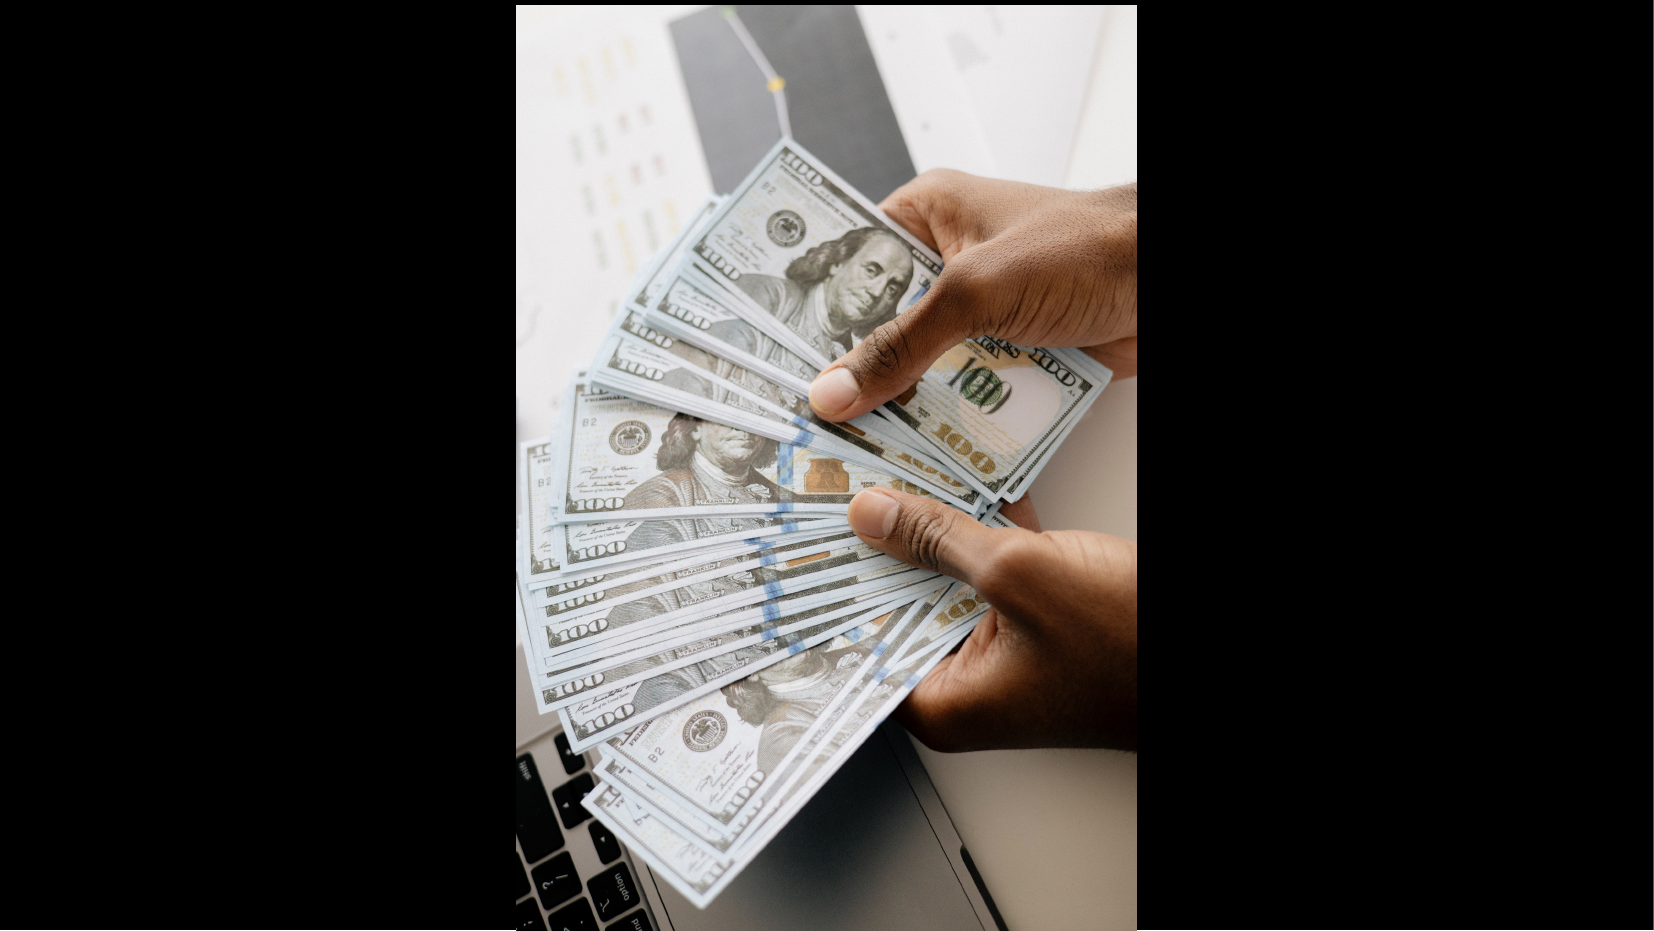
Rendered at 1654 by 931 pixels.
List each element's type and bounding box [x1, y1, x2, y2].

picture [516, 5, 1137, 931]
